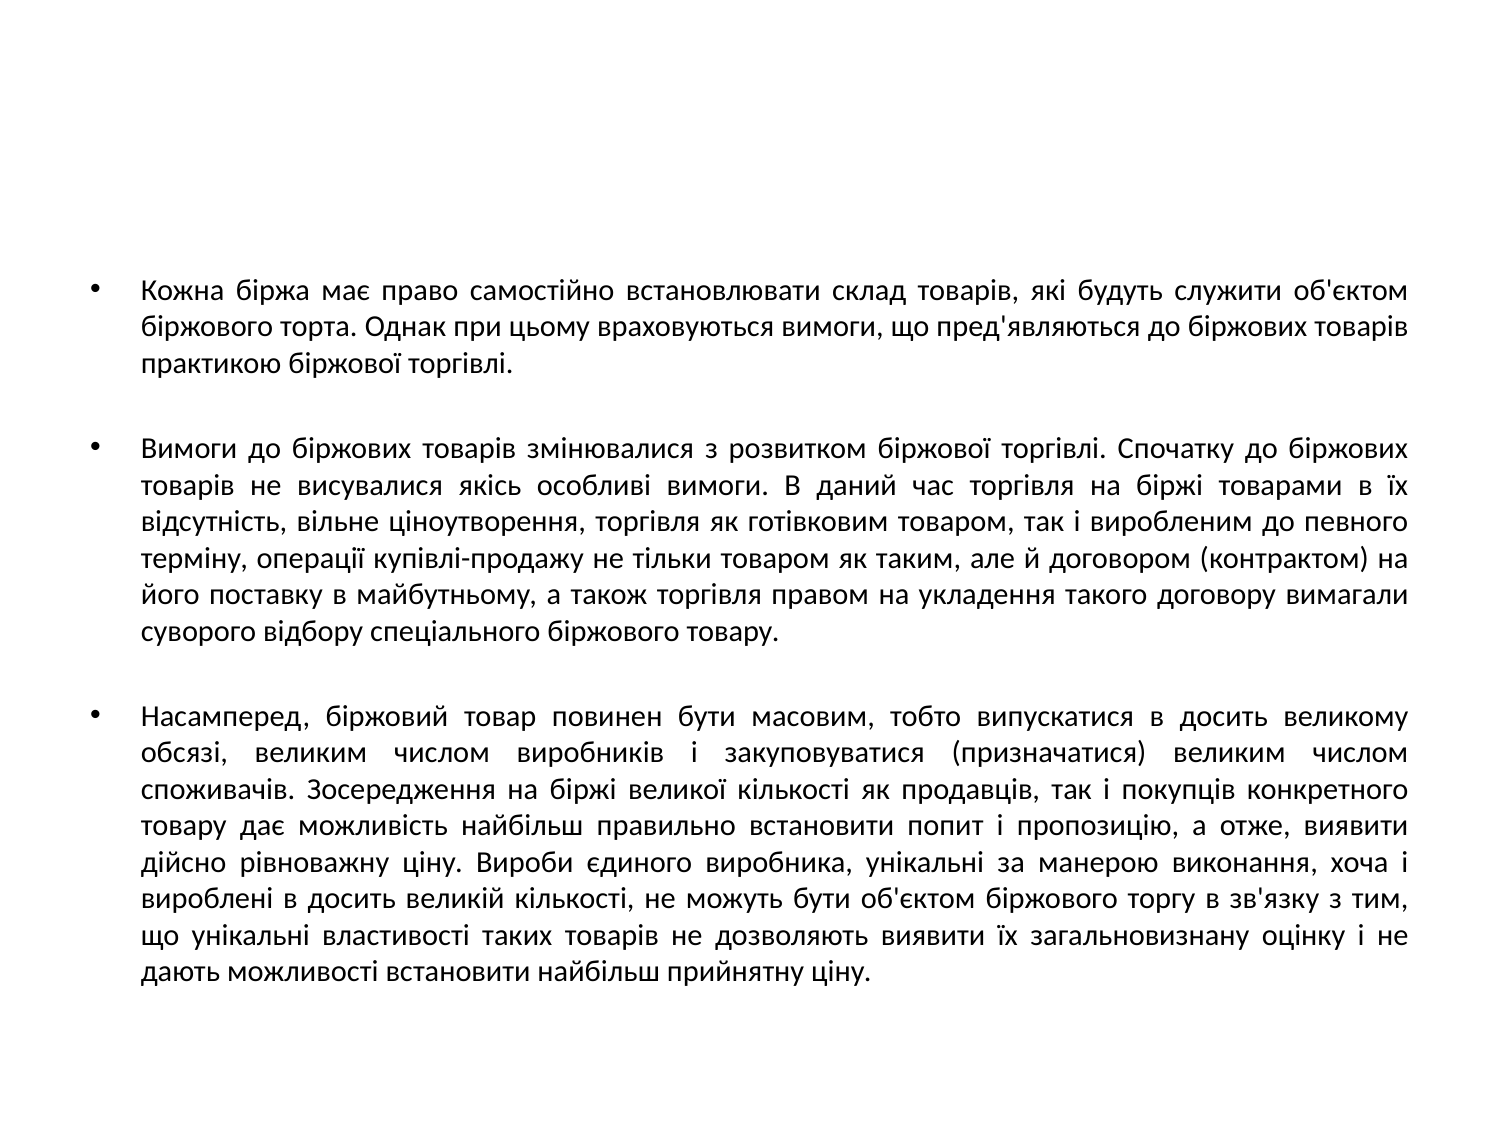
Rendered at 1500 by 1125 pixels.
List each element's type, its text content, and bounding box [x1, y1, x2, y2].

list Кожна біржа має право самостійно встановлювати склад товарів, які будуть служити об'єктом біржового торта. Однак при цьому враховуються вимоги, що пред'являються до біржових товарів практикою біржової торгівлі. Вимоги до біржових товарів змінювалися з розвитком біржової торгівлі. Спочатку до біржових товарів не висувалися якісь особливі вимоги. В даний час торгівля на біржі товарами в їх відсутність, вільне ціноутворення, торгівля як готівковим товаром, так і виробленим до певного терміну, операції купівлі-продажу не тільки товаром як таким, але й договором (контрактом) на його поставку в майбутньому, а також торгівля правом на укладення такого договору вимагали суворого відбору спеціального біржового товару. Насамперед, біржовий товар повинен бути масовим, тобто випускатися в досить великому обсязі, великим числом виробників і закуповуватися (призначатися) великим числом споживачів. Зосередження на біржі великої кількості як продавців, так і покупців конкретного товару дає можливість найбільш правильно встановити попит і пропозицію, а отже, виявити дійсно рівноважну ціну. Вироби єдиного виробника, унікальні за манерою виконання, хоча і вироблені в досить великій кількості, не можуть бути об'єктом біржового торгу в зв'язку з тим, що унікальні властивості таких товарів не дозволяють виявити їх загальновизнану оцінку і не дають можливості встановити найбільш прийнятну ціну. [75, 262, 1425, 1005]
